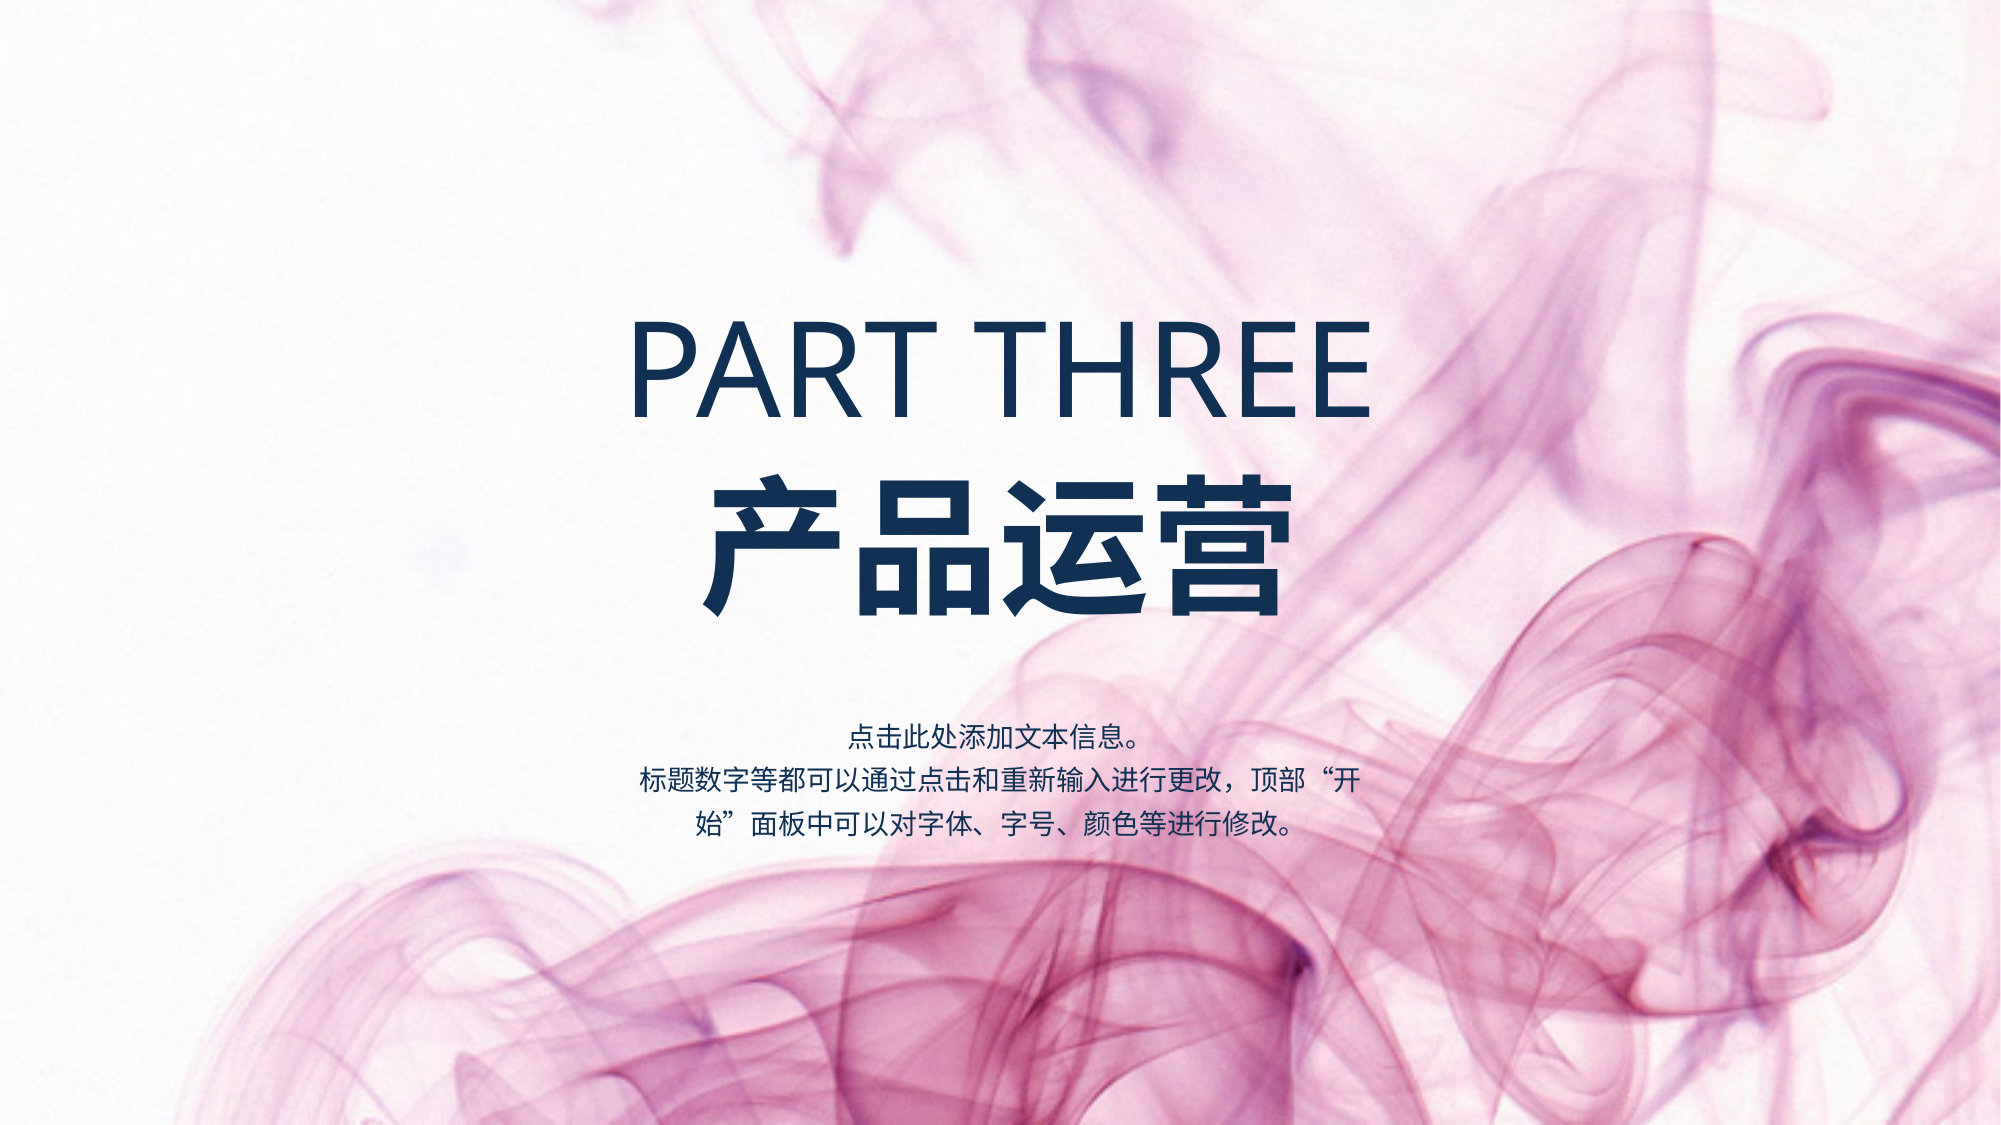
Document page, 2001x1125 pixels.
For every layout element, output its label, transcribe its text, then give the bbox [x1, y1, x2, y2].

picture [0, 0, 2001, 1125]
text_box PART THREE [607, 276, 1393, 452]
text_box 产品运营 [685, 452, 1315, 640]
text_box 点击此处添加文本信息。 标题数字等都可以通过点击和重新输入进行更改，顶部“开始”面板中可以对字体、字号、颜色等进行修改。 [620, 702, 1380, 847]
